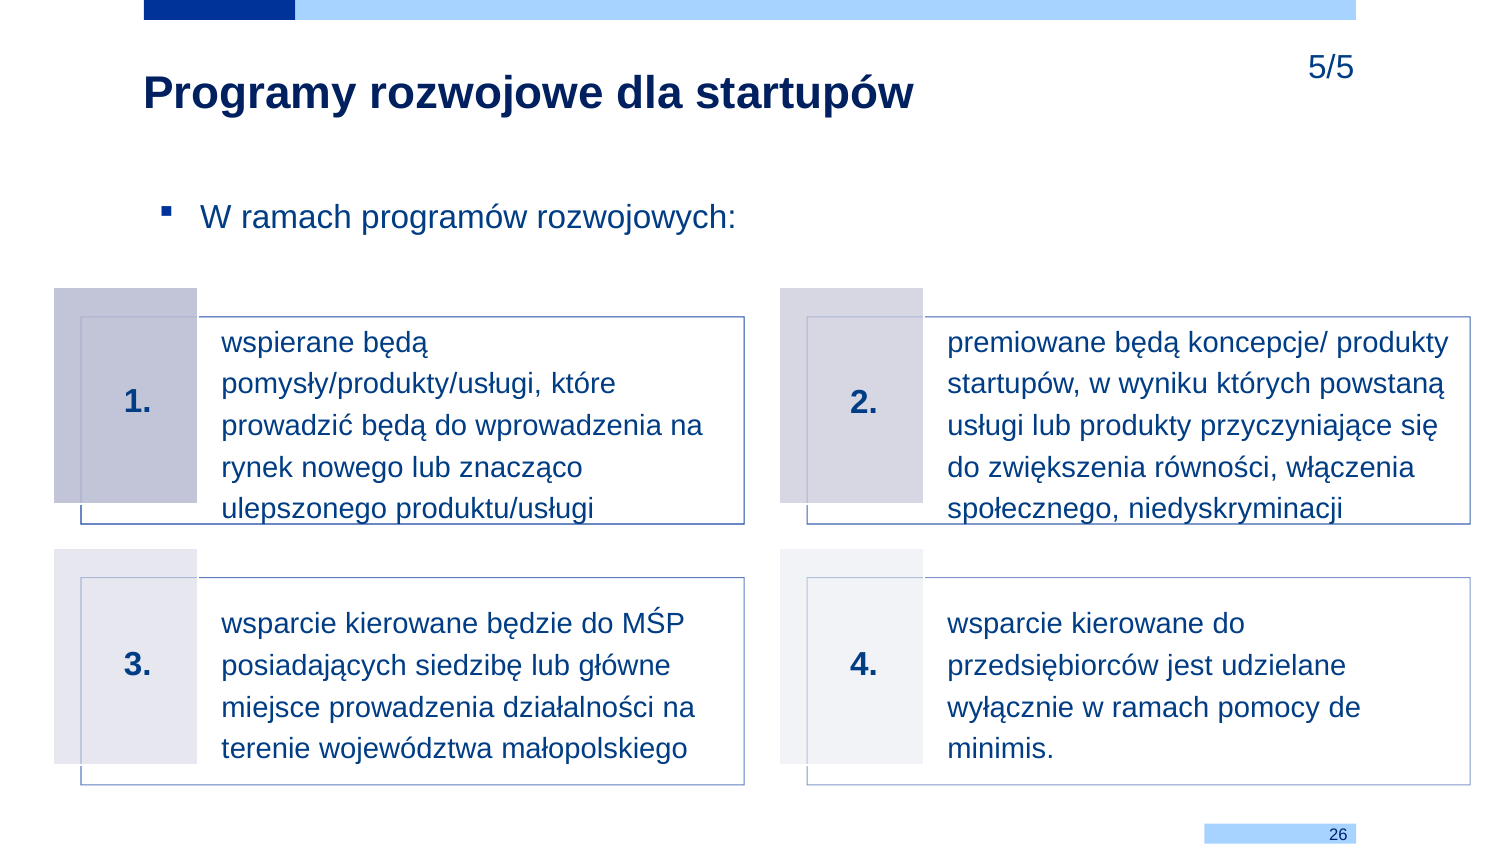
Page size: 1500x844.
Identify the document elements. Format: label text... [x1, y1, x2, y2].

text_box 5/5 [1293, 37, 1417, 93]
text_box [53, 173, 1471, 844]
text_box Programy rozwojowe dla startupów [128, 55, 943, 126]
